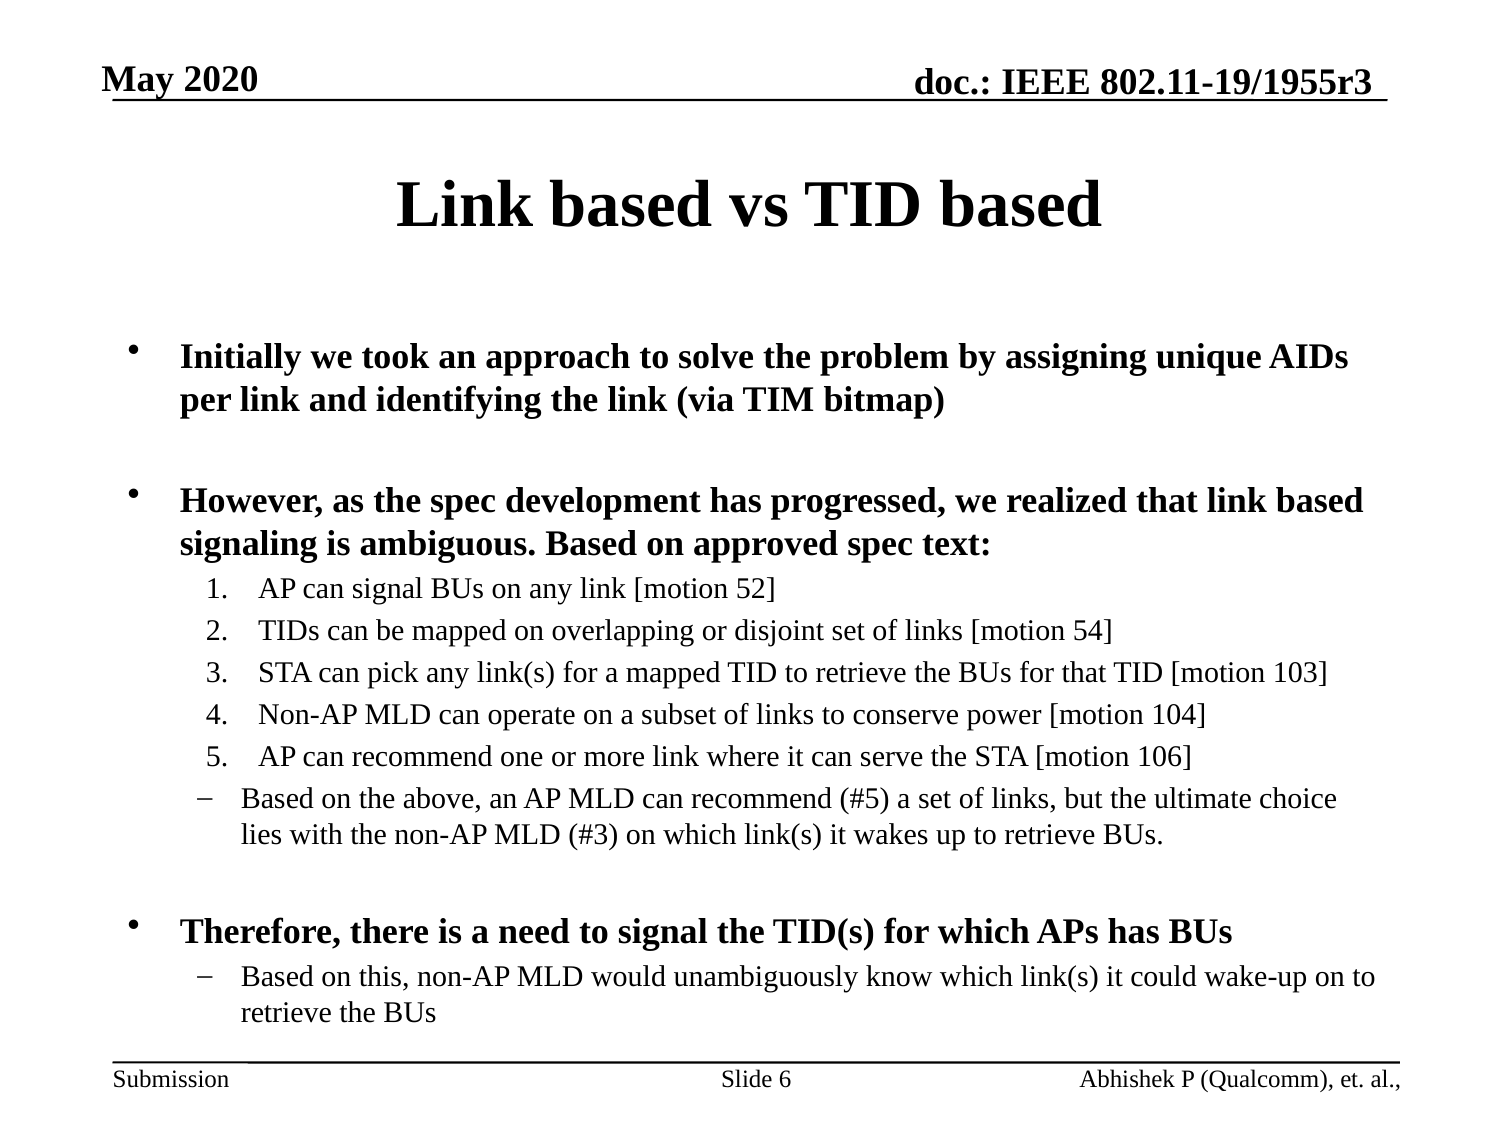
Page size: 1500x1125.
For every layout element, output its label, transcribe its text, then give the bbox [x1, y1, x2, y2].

title Link based vs TID based [112, 112, 1388, 288]
list Initially we took an approach to solve the problem by assigning unique AIDs per link and identifying the link (via TIM bitmap) However, as the spec development has progressed, we realized that link based signaling is ambiguous. Based on approved spec text: AP can signal BUs on any link [motion 52] TIDs can be mapped on overlapping or disjoint set of links [motion 54] STA can pick any link(s) for a mapped TID to retrieve the BUs for that TID [motion 103] Non-AP MLD can operate on a subset of links to conserve power [motion 104] AP can recommend one or more link where it can serve the STA [motion 106] Based on the above, an AP MLD can recommend (#5) a set of links, but the ultimate choice lies with the non-AP MLD (#3) on which link(s) it wakes up to retrieve BUs. Therefore, there is a need to signal the TID(s) for which APs has BUs Based on this, non-AP MLD would unambiguously know which link(s) it could wake-up on to retrieve the BUs [112, 324, 1402, 1051]
slide_number Slide 6 [712, 1061, 801, 1093]
footer Abhishek P (Qualcomm), et. al., [949, 1061, 1402, 1093]
